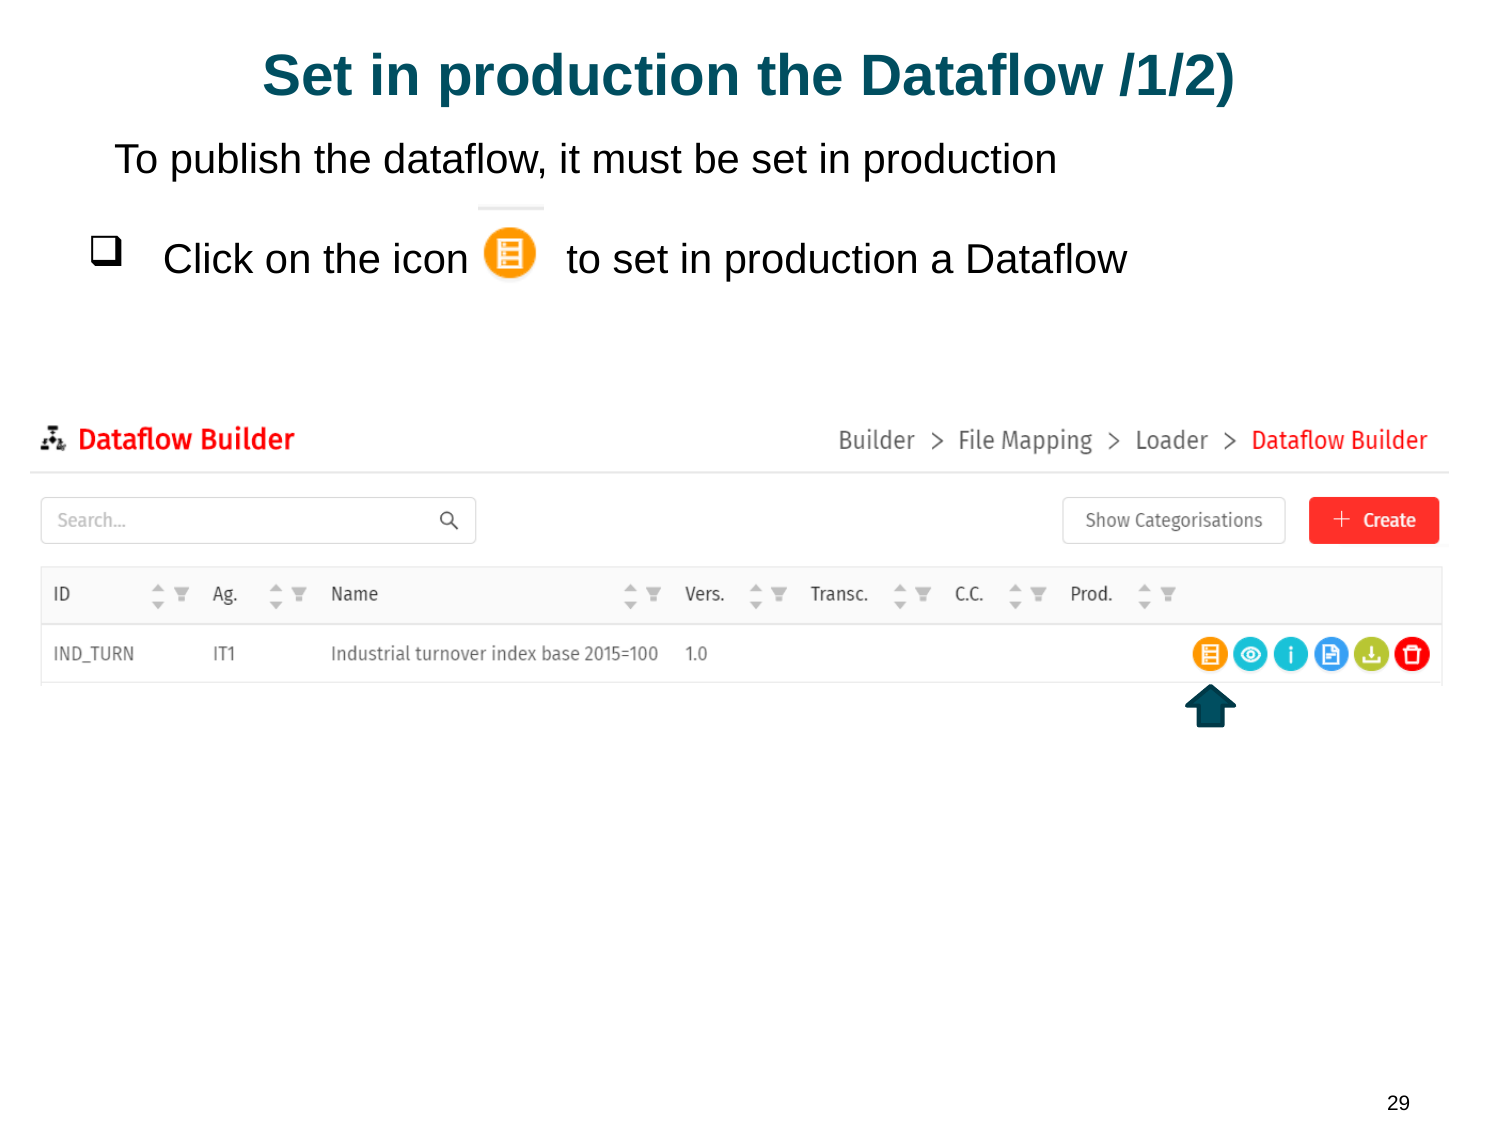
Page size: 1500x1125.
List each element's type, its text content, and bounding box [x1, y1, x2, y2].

text_box [1185, 695, 1237, 728]
text_box Click on the icon (1) to set in production a Dataflow [548, 224, 1425, 289]
text_box Click on the icon (1) to set in production a Dataflow [73, 224, 472, 289]
title Set in production the Dataflow /1/2) [75, 20, 1425, 125]
picture [29, 417, 1449, 687]
slide_number 29 [1074, 1082, 1425, 1125]
text_box To publish the dataflow, it must be set in production [99, 124, 1452, 190]
picture [478, 204, 545, 291]
